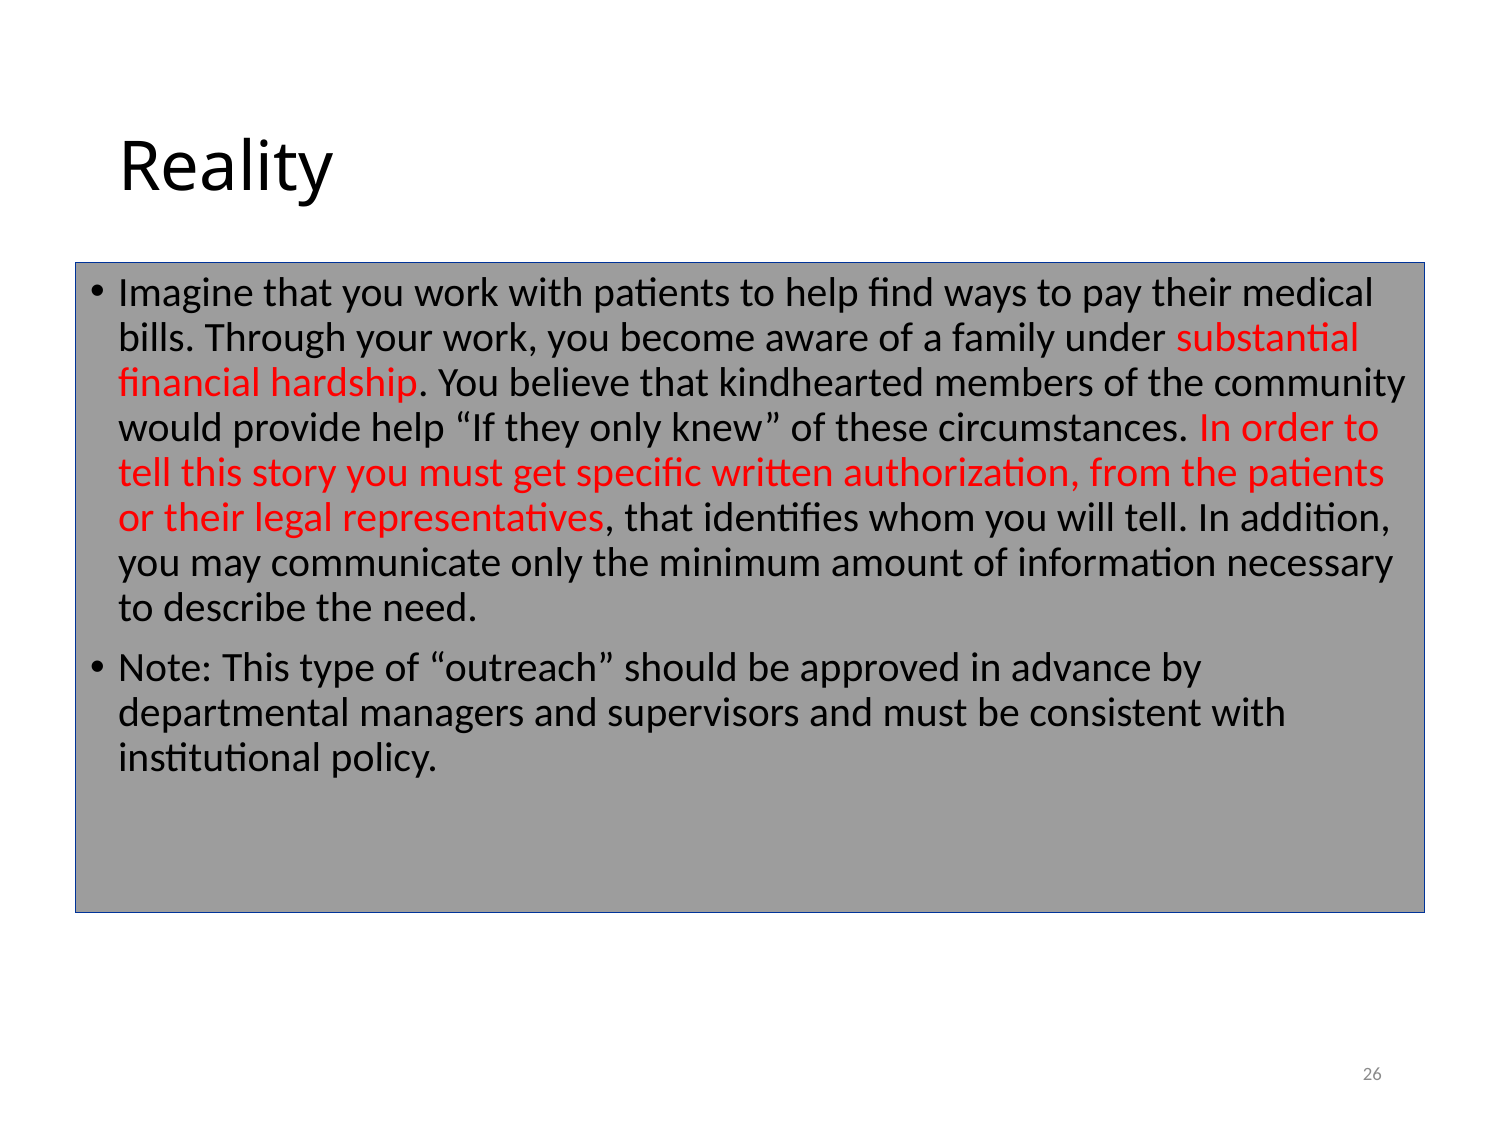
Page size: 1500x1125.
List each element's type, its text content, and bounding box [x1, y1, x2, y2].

slide_number 26 [1059, 1042, 1397, 1103]
title Reality [103, 59, 1397, 262]
list Imagine that you work with patients to help find ways to pay their medical bills. Through your work, you become aware of a family under substantial financial hardship. You believe that kindhearted members of the community would provide help “If they only knew” of these circumstances. In order to tell this story you must get specific written authorization, from the patients or their legal representatives, that identifies whom you will tell. In addition, you may communicate only the minimum amount of information necessary to describe the need. Note: This type of “outreach” should be approved in advance by departmental managers and supervisors and must be consistent with institutional policy. [75, 262, 1425, 913]
